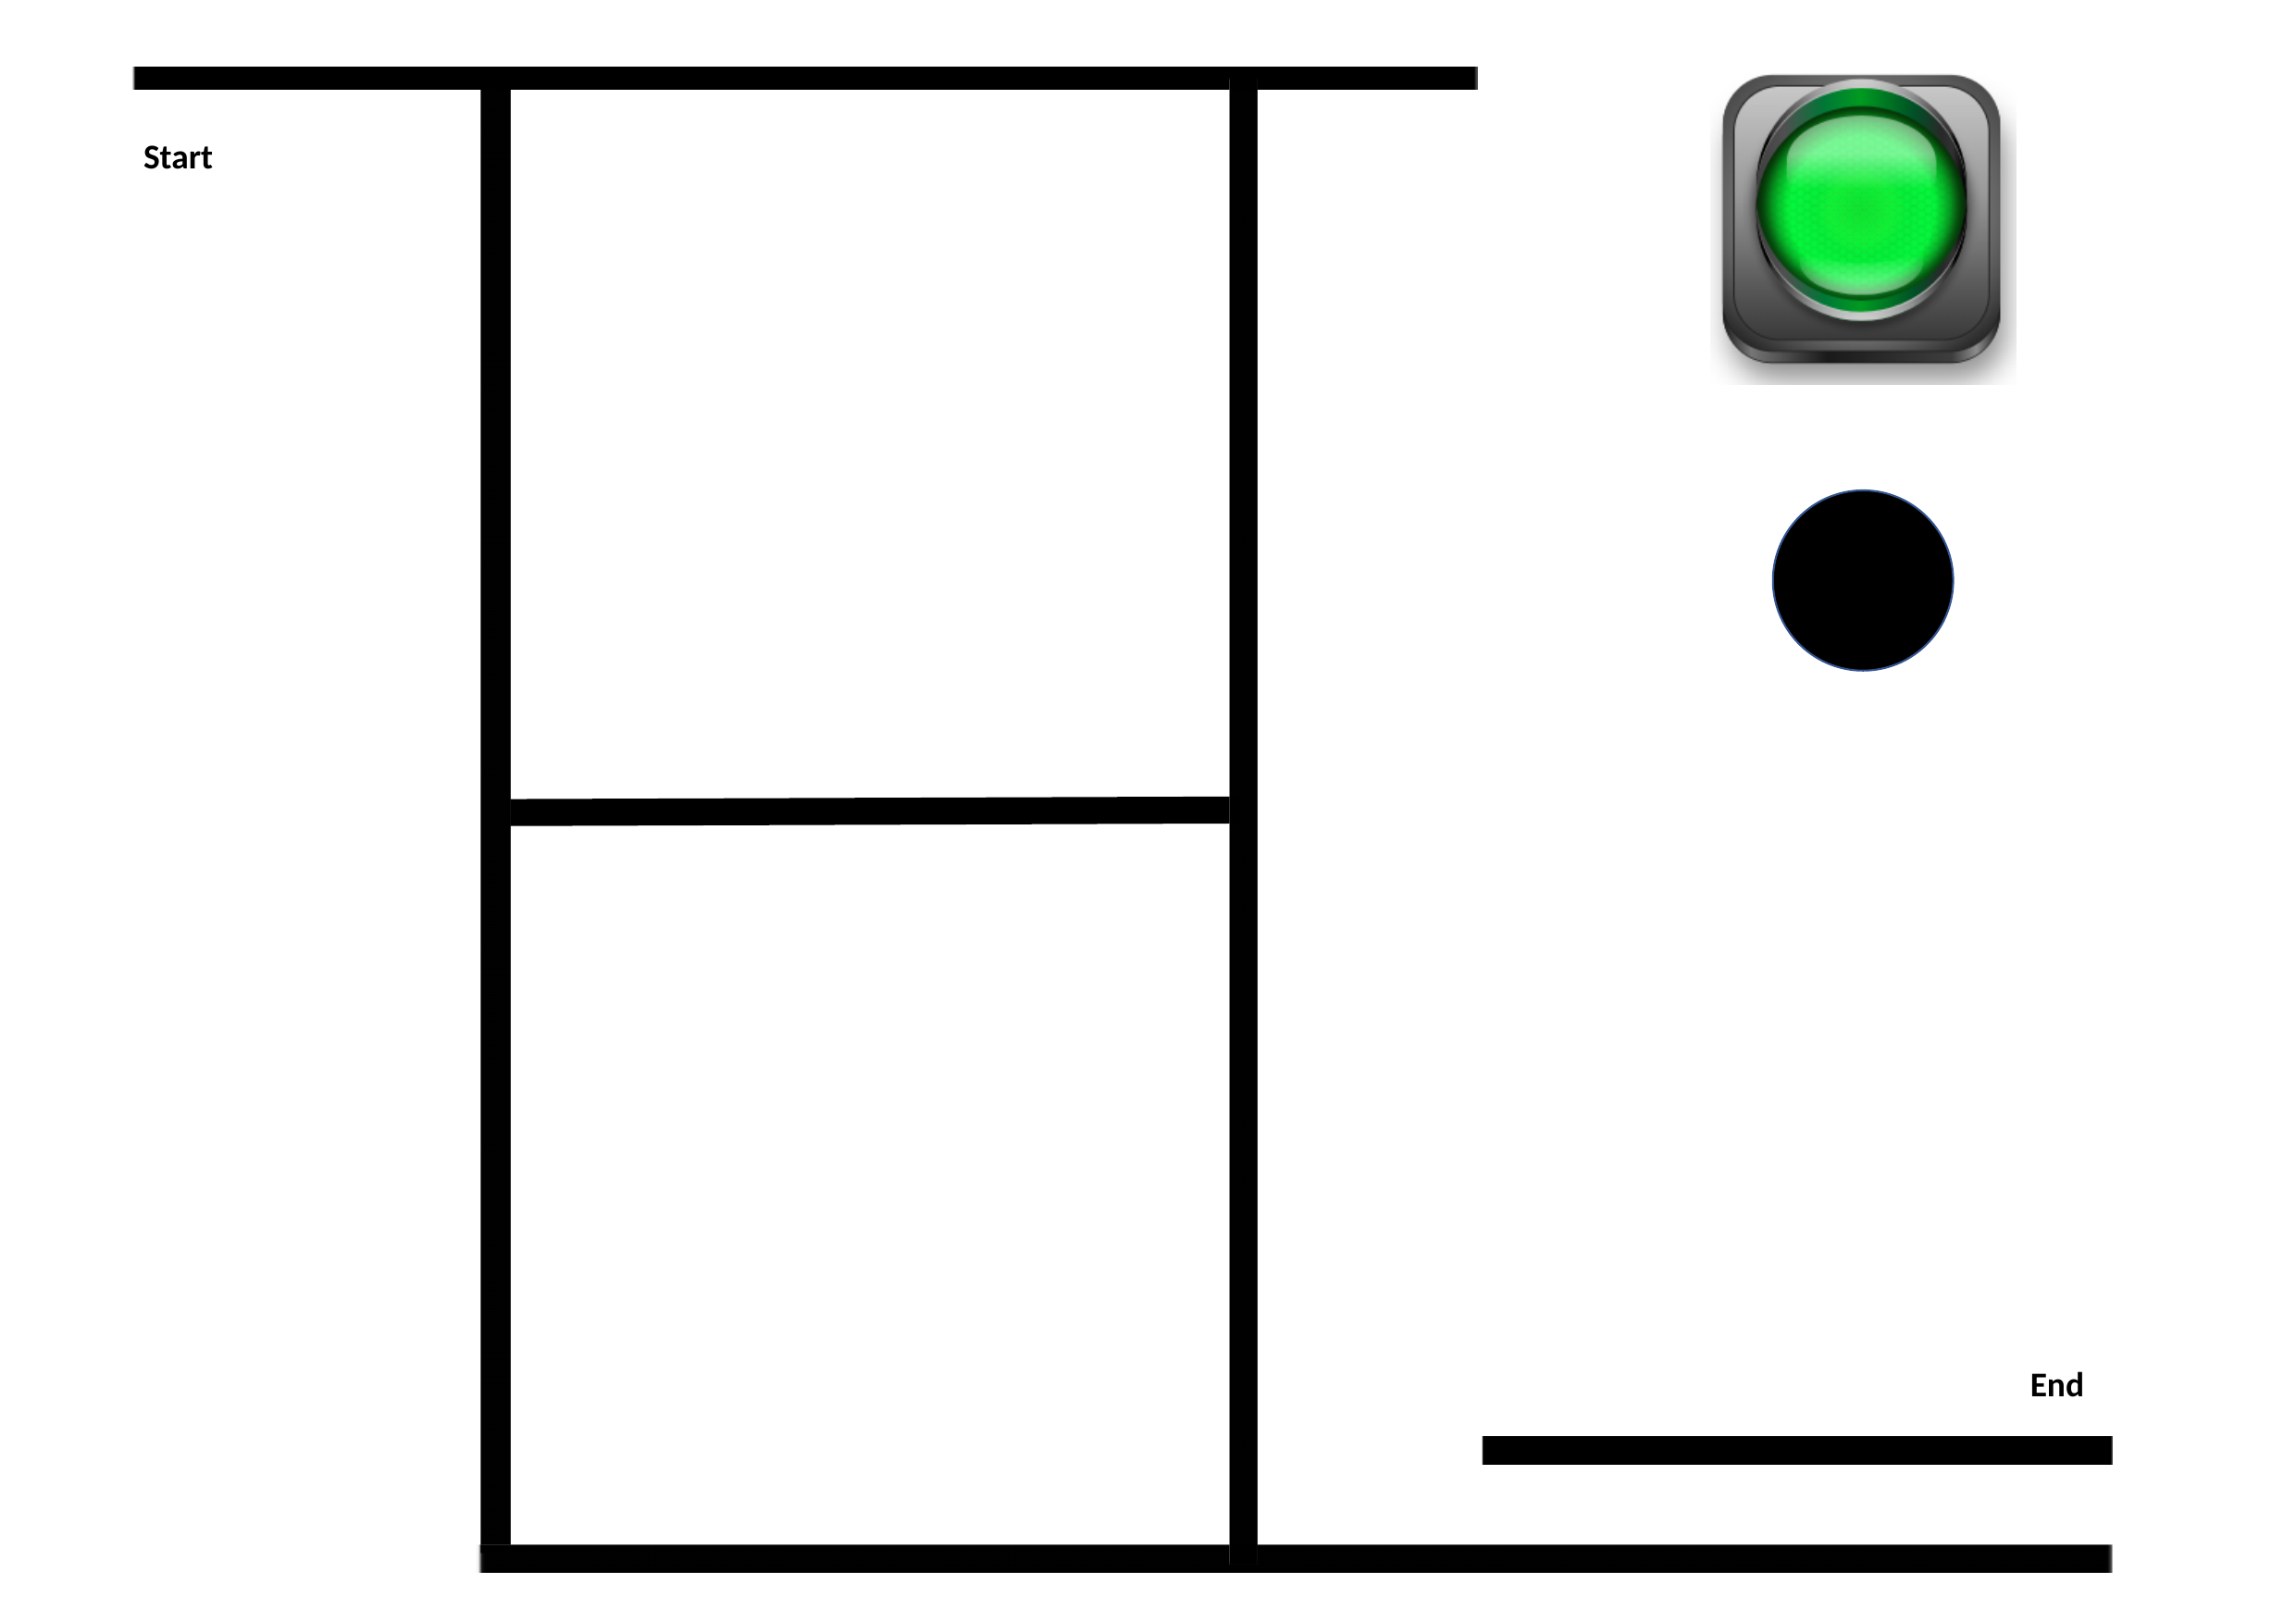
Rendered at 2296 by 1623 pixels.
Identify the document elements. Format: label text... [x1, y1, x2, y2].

picture [122, 67, 2111, 1623]
text_box End [1981, 1355, 2133, 1410]
picture [1710, 67, 2017, 385]
picture [1477, 1436, 2113, 1465]
text_box Start [102, 127, 254, 182]
text_box [1771, 489, 1955, 672]
